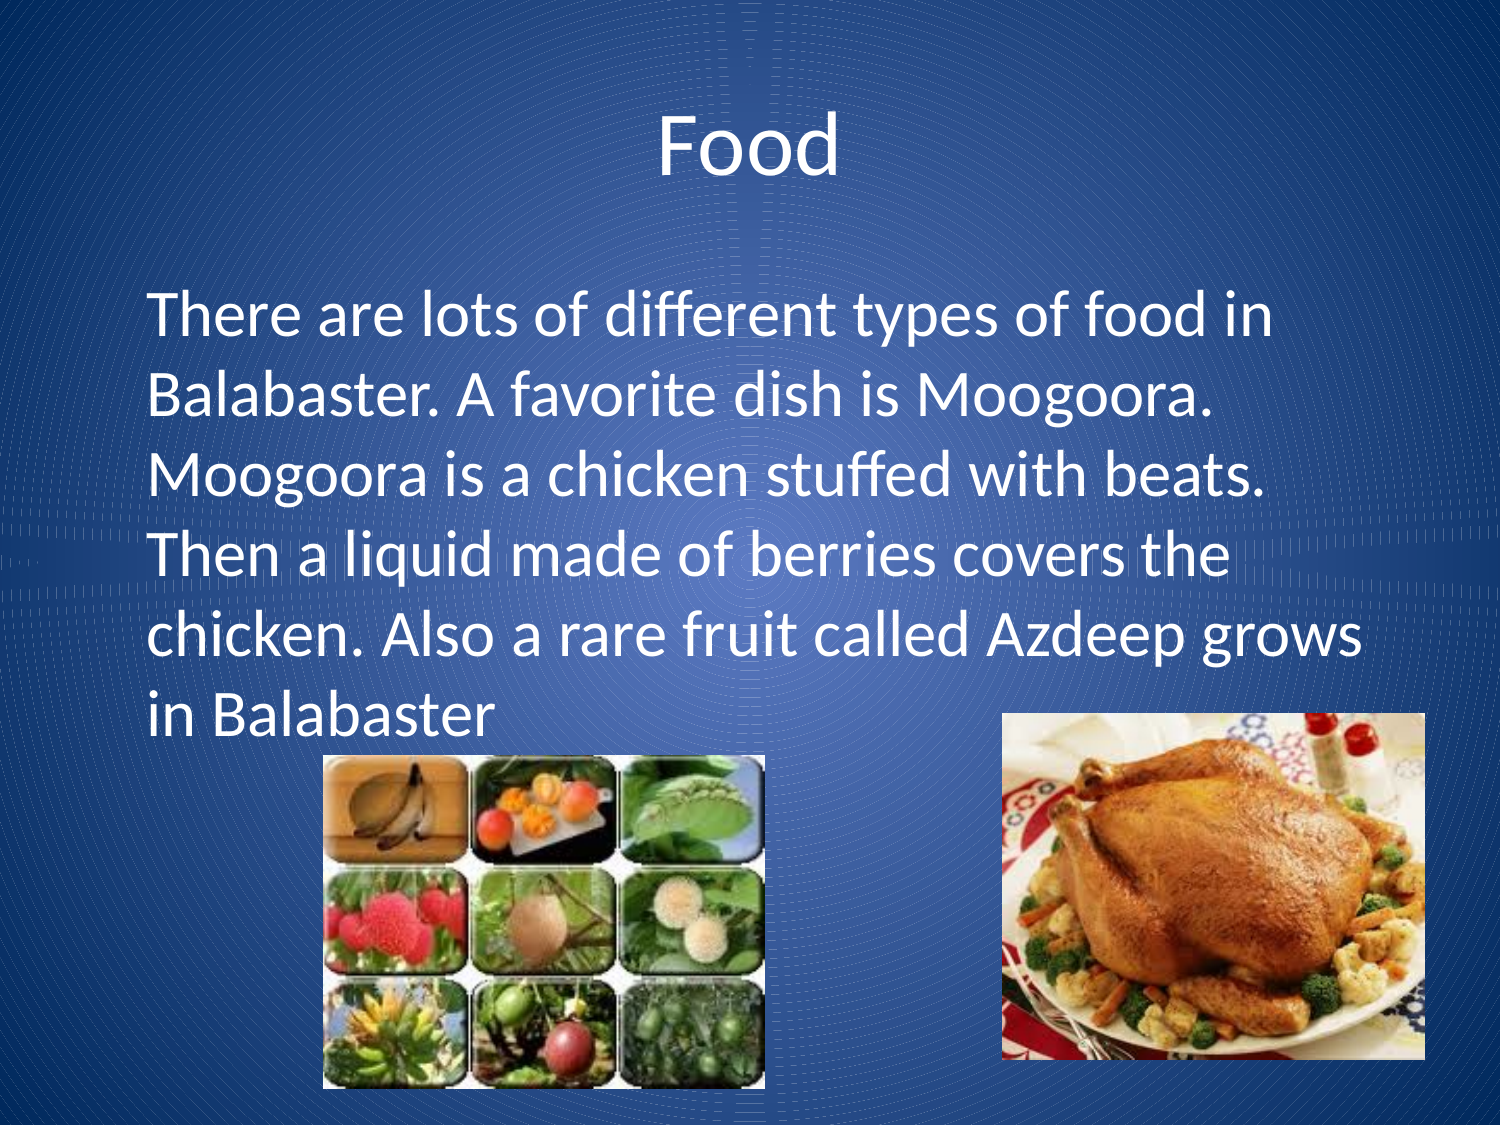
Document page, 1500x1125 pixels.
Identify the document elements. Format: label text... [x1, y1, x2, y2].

title Food [75, 45, 1425, 233]
picture [322, 755, 766, 1090]
picture [1002, 713, 1426, 1060]
list There are lots of different types of food in Balabaster. A favorite dish is Moogoora. Moogoora is a chicken stuffed with beats. Then a liquid made of berries covers the chicken. Also a rare fruit called Azdeep grows in Balabaster [75, 262, 1425, 1005]
